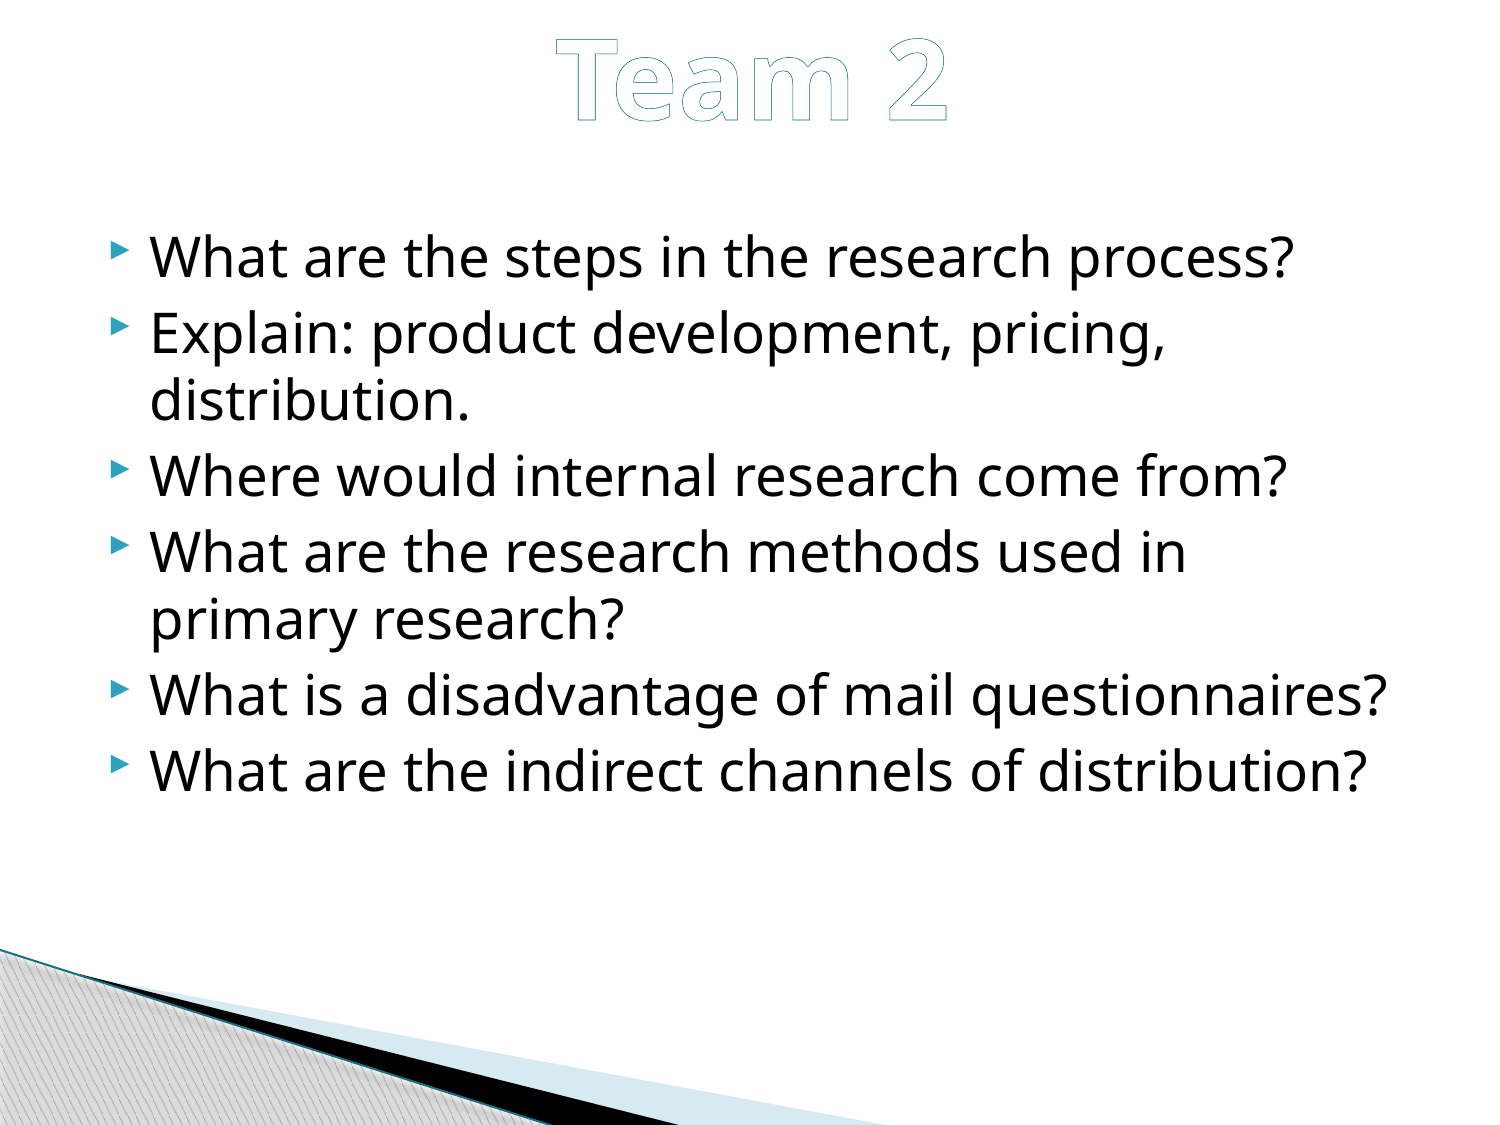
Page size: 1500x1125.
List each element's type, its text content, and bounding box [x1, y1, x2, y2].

list What are the steps in the research process? Explain: product development, pricing, distribution. Where would internal research come from? What are the research methods used in primary research? What is a disadvantage of mail questionnaires? What are the indirect channels of distribution? [75, 213, 1425, 1125]
text_box Team 2 [154, 0, 1350, 150]
